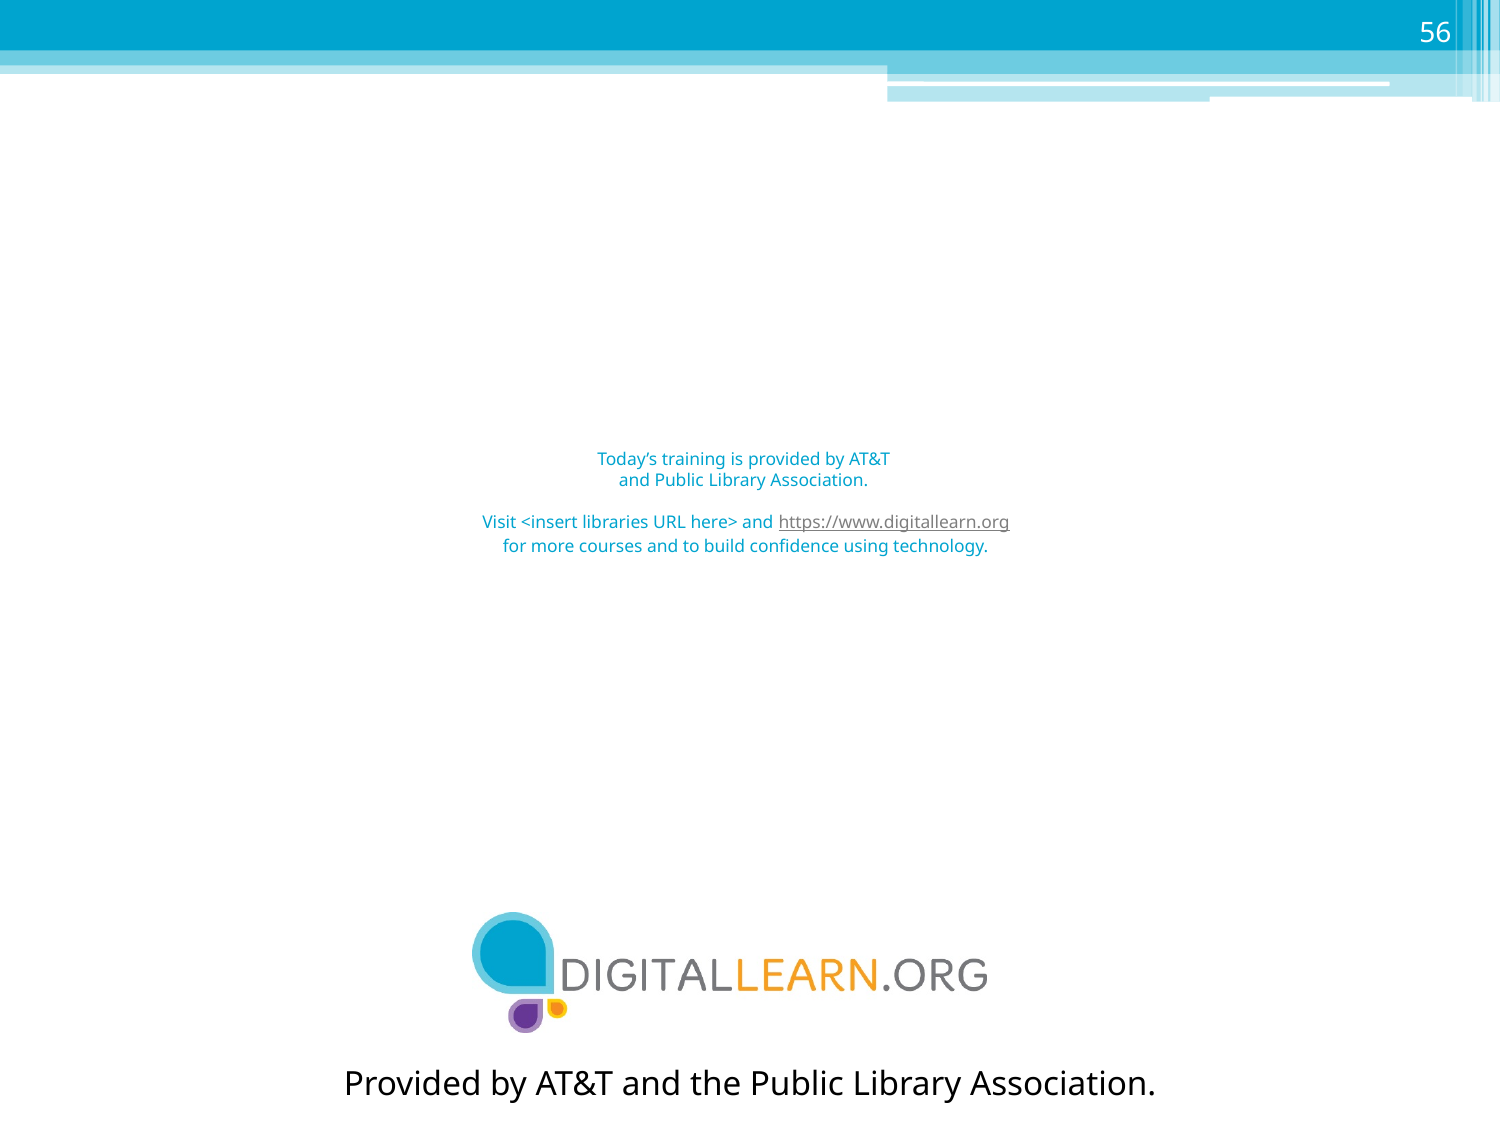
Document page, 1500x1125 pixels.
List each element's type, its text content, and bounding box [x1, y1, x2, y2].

picture [779, 515, 787, 528]
picture [884, 515, 892, 528]
picture [940, 518, 948, 528]
slide_number 56 [1341, 0, 1466, 61]
picture [949, 518, 956, 528]
picture [813, 518, 820, 528]
picture [472, 912, 987, 1033]
picture [832, 516, 838, 528]
text_box Provided by AT&T and the Public Library Association. [74, 1054, 1427, 1110]
picture [838, 519, 851, 528]
picture [982, 518, 991, 528]
picture [992, 518, 998, 528]
picture [789, 516, 801, 528]
picture [852, 519, 865, 528]
picture [866, 519, 879, 528]
title Today’s training is provided by AT&T and Public Library Association. Visit <insert libraries URL here> and https://www.digitallearn.org for more courses and to build confidence using technology. [75, 425, 1418, 598]
picture [921, 518, 928, 528]
picture [966, 518, 974, 528]
picture [959, 518, 965, 528]
picture [778, 518, 1010, 532]
picture [914, 516, 920, 528]
picture [825, 516, 831, 528]
